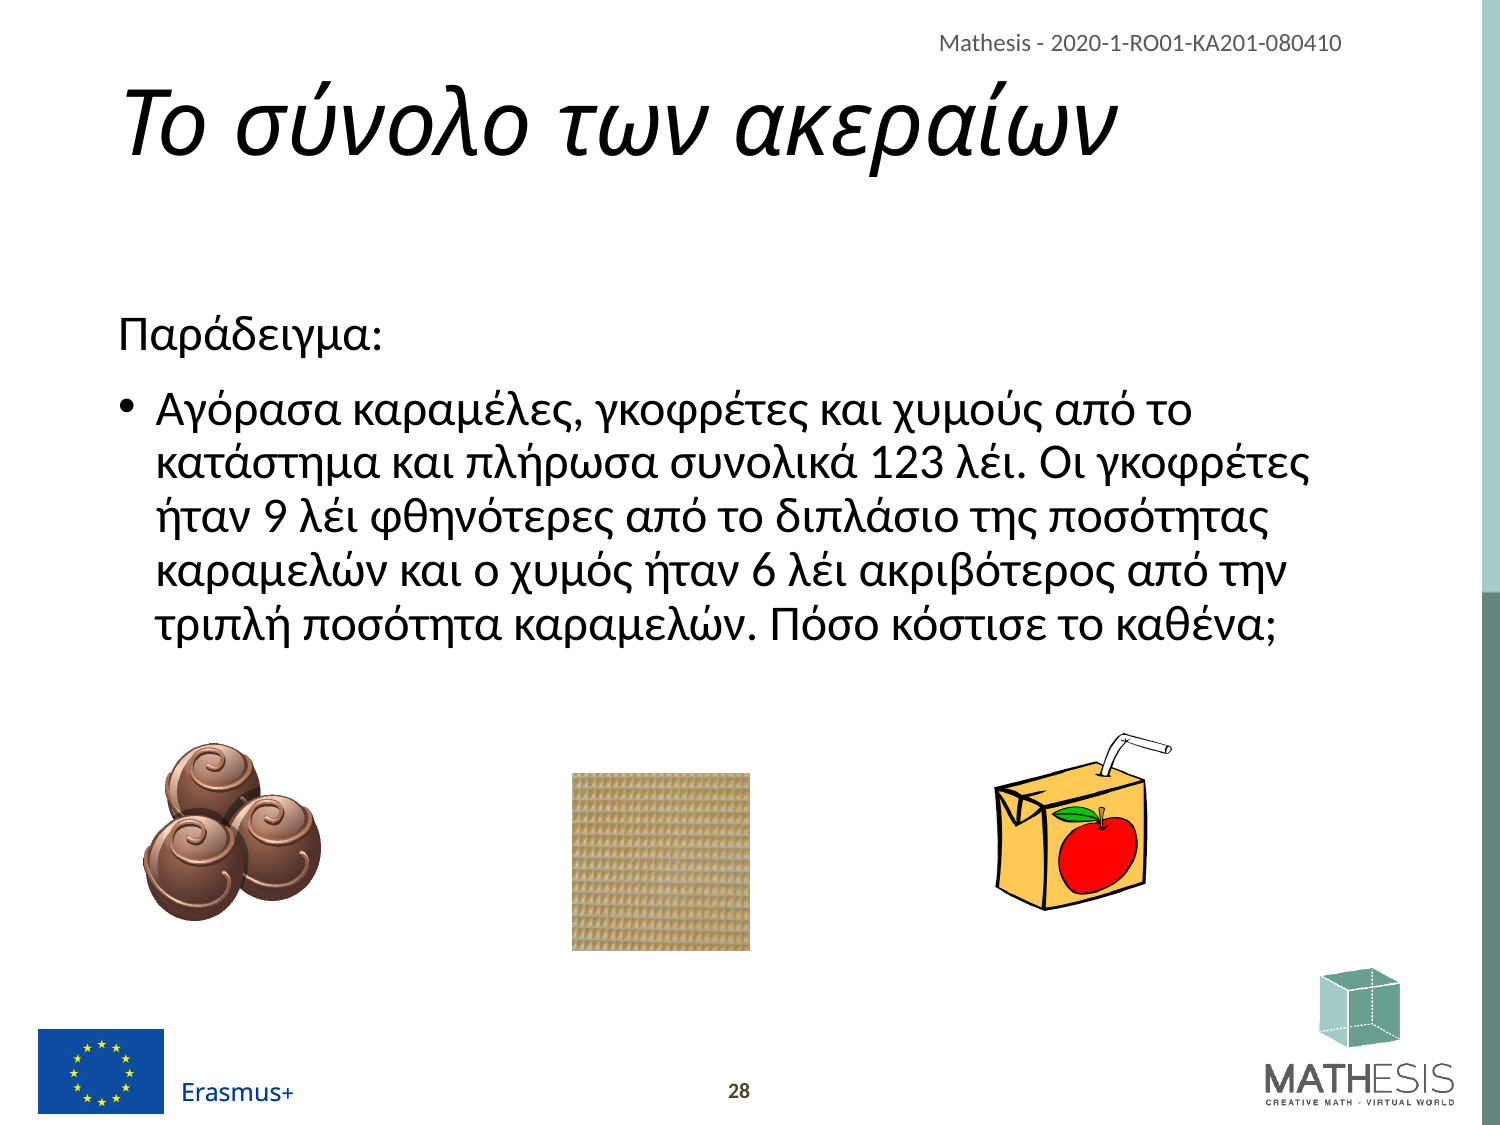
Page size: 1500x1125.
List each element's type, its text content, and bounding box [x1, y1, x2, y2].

picture [38, 1029, 164, 1114]
picture [143, 743, 321, 921]
picture [994, 733, 1172, 911]
picture [572, 773, 750, 951]
list Παράδειγμα: Αγόρασα καραμέλες, γκοφρέτες και χυμούς από το κατάστημα και πλήρωσα συνολικά 123 λέι. Οι γκοφρέτες ήταν 9 λέι φθηνότερες από το διπλάσιο της ποσότητας καραμελών και ο χυμός ήταν 6 λέι ακριβότερος από την τριπλή ποσότητα καραμελών. Πόσο κόστισε το καθένα; [103, 299, 1397, 1014]
title Το σύνολο των ακεραίων [103, 59, 1397, 278]
